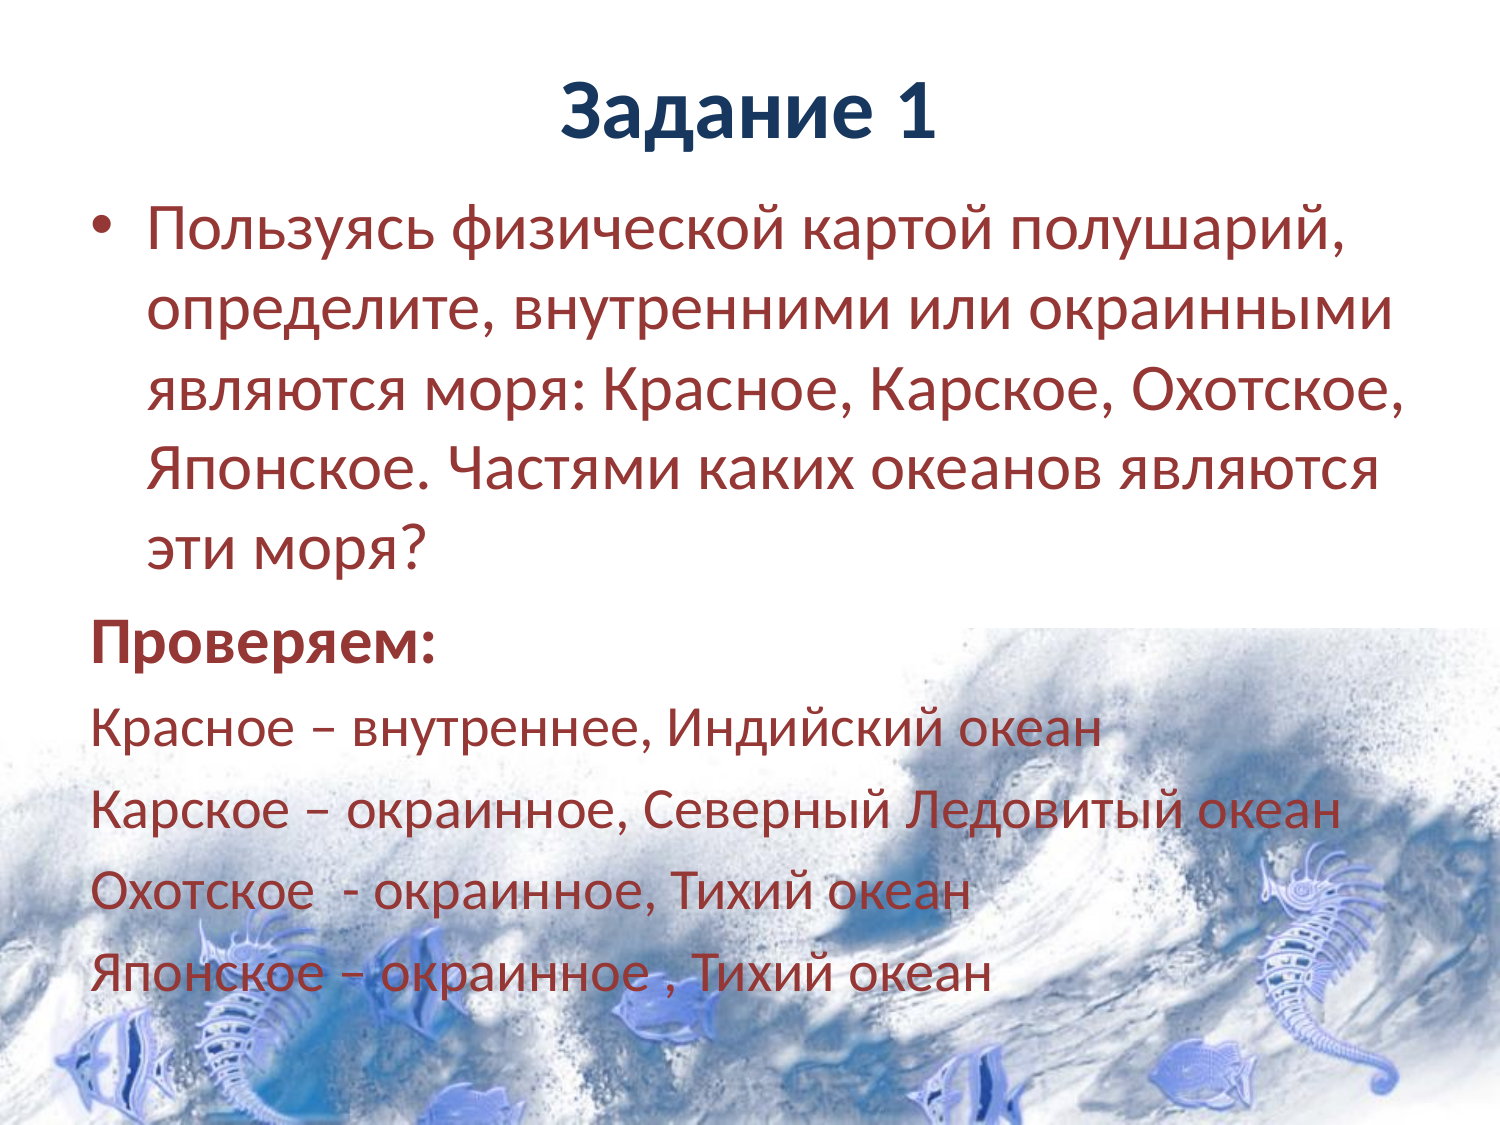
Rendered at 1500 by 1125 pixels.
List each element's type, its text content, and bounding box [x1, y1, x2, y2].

picture [0, 628, 1500, 1125]
list Пользуясь физической картой полушарий, определите, внутренними или окраинными являются моря: Красное, Карское, Охотское, Японское. Частями каких океанов являются эти моря? Проверяем: Красное – внутреннее, Индийский океан Карское – окраинное, Северный Ледовитый океан Охотское - окраинное, Тихий океан Японское – окраинное , Тихий океан [74, 175, 1426, 1006]
title Задание 1 [75, 45, 1425, 164]
